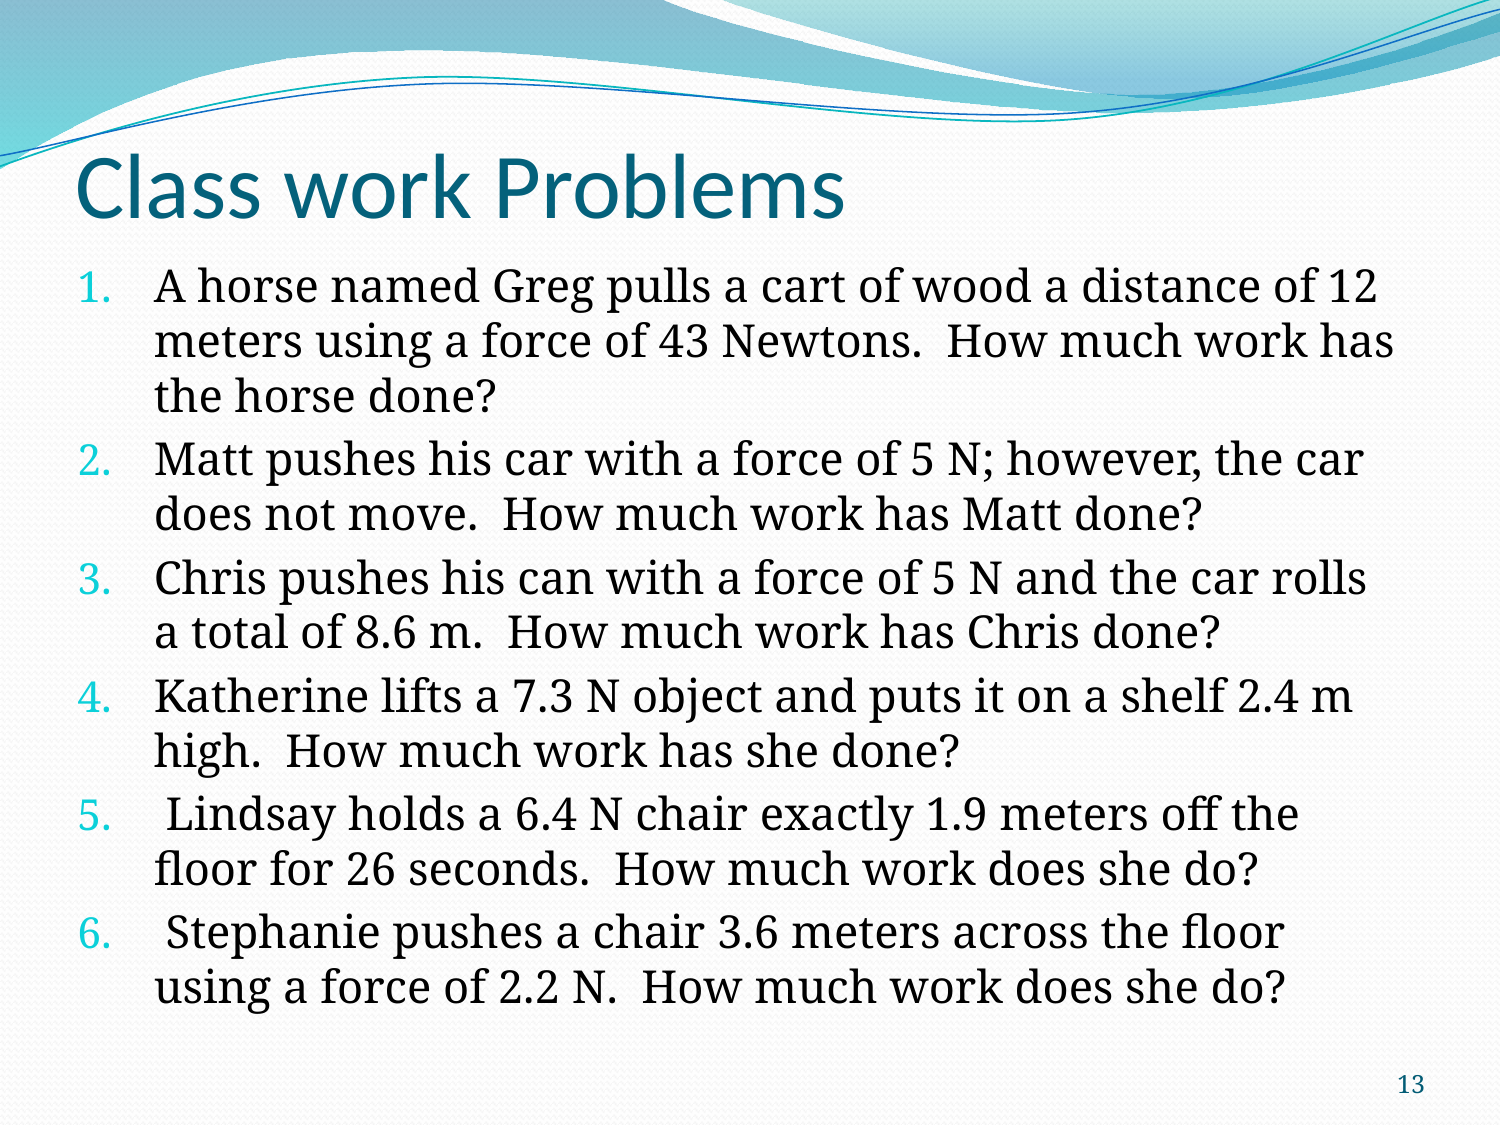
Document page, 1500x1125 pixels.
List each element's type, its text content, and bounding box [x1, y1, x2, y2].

title Class work Problems [75, 115, 850, 238]
list A horse named Greg pulls a cart of wood a distance of 12 meters using a force of 43 Newtons. How much work has the horse done? Matt pushes his car with a force of 5 N; however, the car does not move. How much work has Matt done? Chris pushes his can with a force of 5 N and the car rolls a total of 8.6 m. How much work has Chris done? Katherine lifts a 7.3 N object and puts it on a shelf 2.4 m high. How much work has she done? Lindsay holds a 6.4 N chair exactly 1.9 meters off the floor for 26 seconds. How much work does she do? Stephanie pushes a chair 3.6 meters across the floor using a force of 2.2 N. How much work does she do? [62, 249, 1413, 1038]
slide_number 13 [1299, 1042, 1425, 1103]
